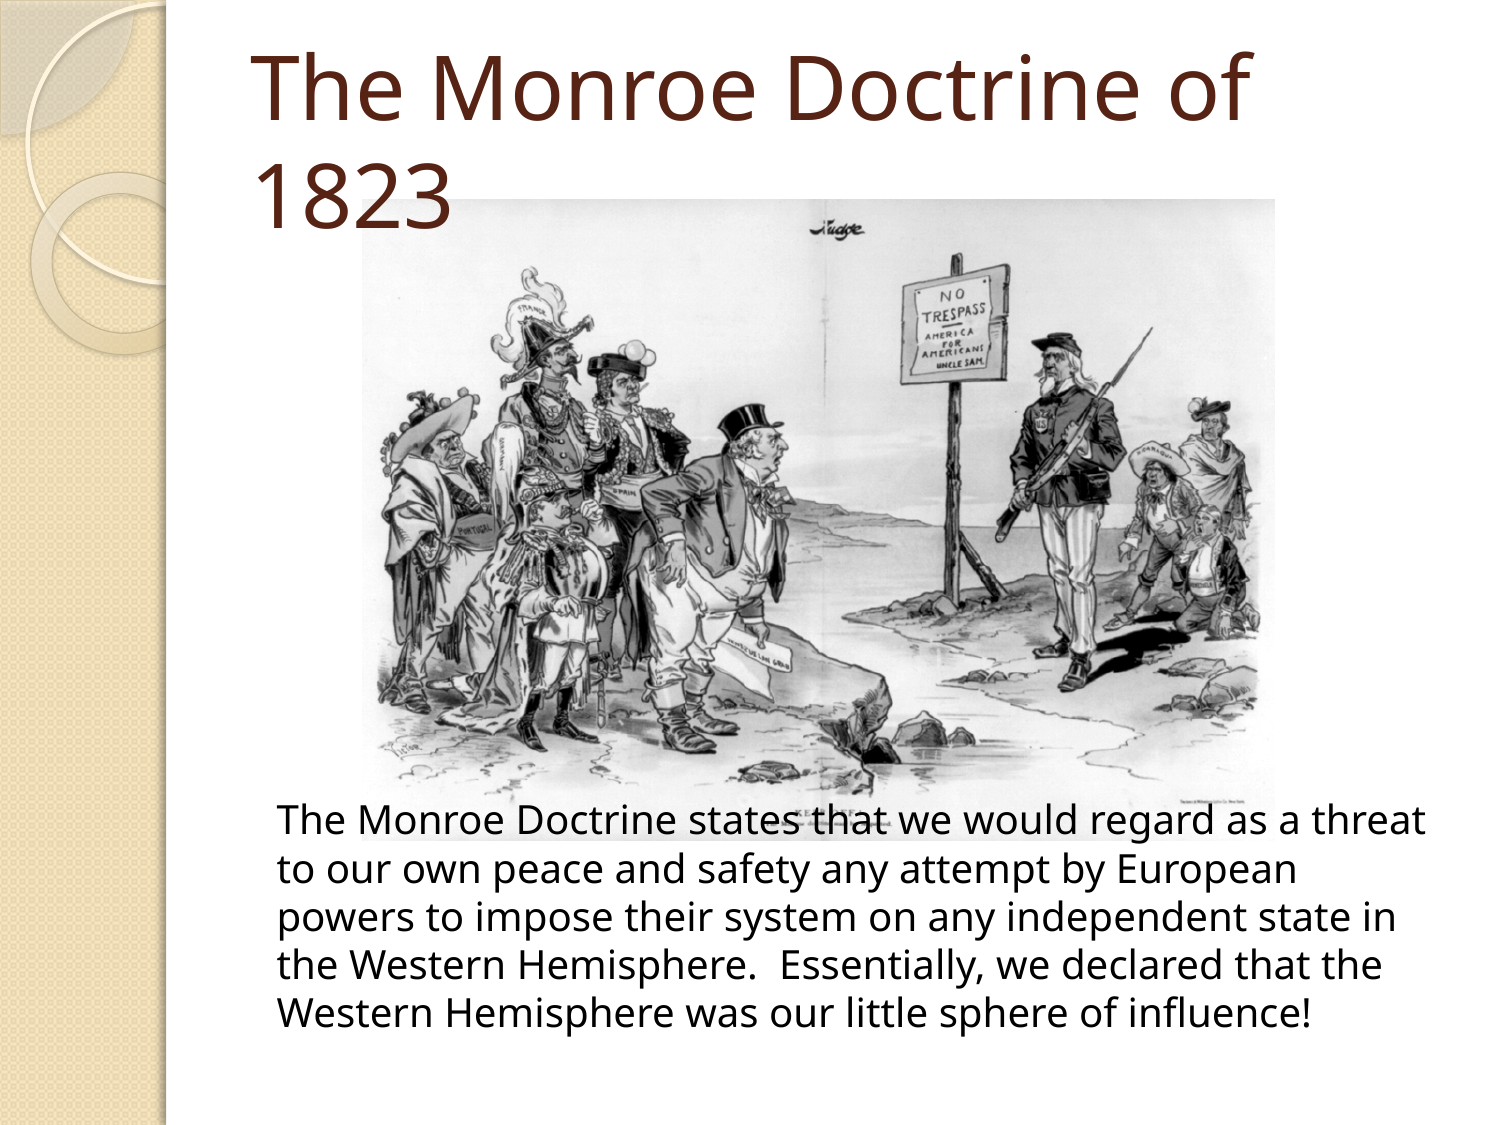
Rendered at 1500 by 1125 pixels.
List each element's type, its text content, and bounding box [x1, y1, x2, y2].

list The Monroe Doctrine states that we would regard as a threat to our own peace and safety any attempt by European powers to impose their system on any independent state in the Western Hemisphere. Essentially, we declared that the Western Hemisphere was our little sphere of influence! [249, 787, 1450, 1090]
title The Monroe Doctrine of 1823 [235, 45, 1466, 233]
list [362, 199, 1276, 841]
